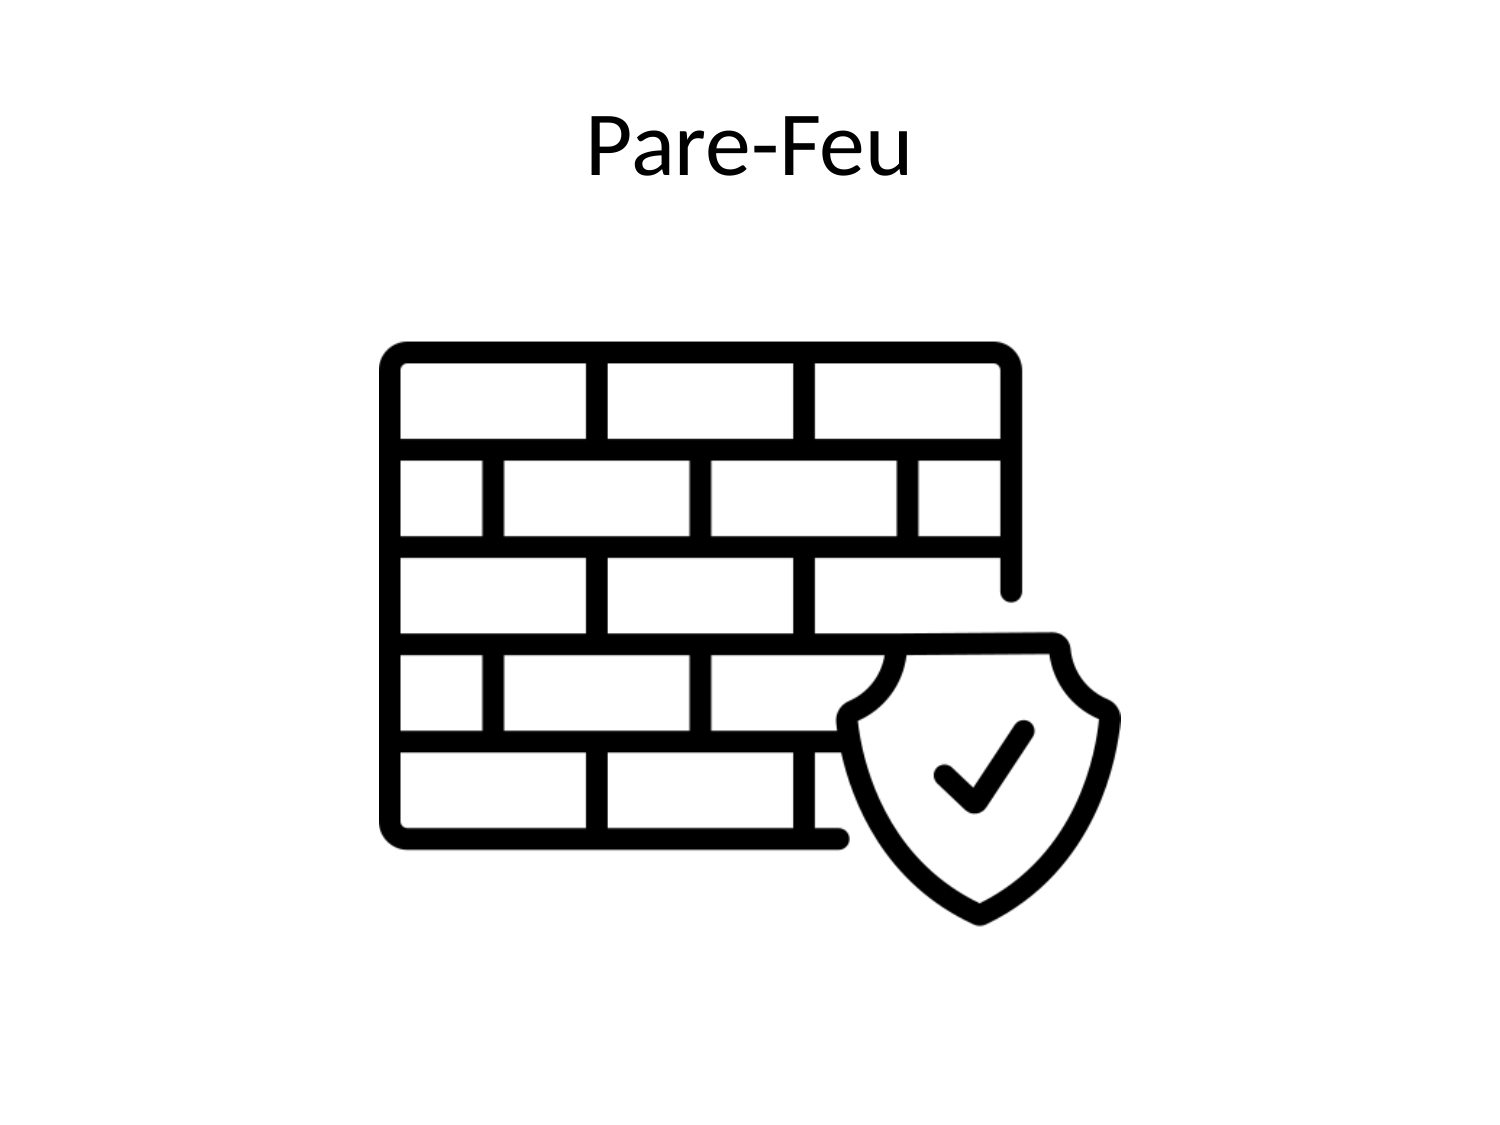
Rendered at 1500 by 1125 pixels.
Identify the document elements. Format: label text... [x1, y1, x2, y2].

picture [378, 262, 1122, 1005]
title Pare-Feu [75, 45, 1425, 233]
